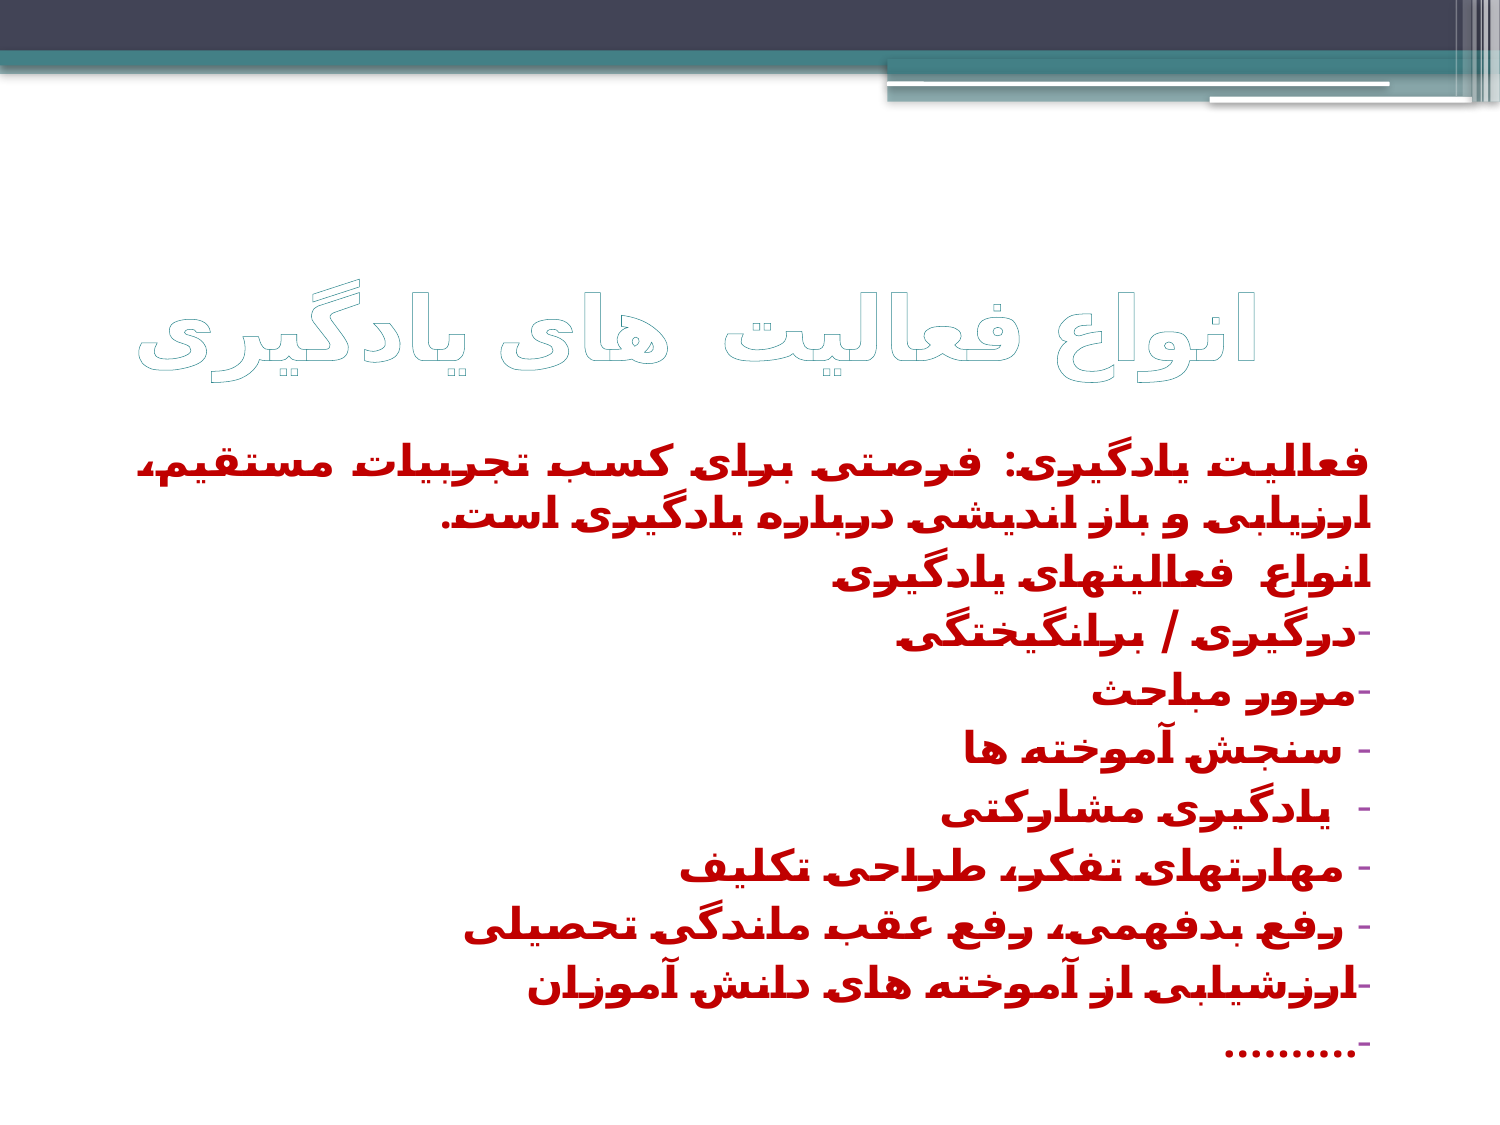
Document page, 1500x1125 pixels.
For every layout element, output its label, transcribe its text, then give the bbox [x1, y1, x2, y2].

title انواع فعالیت های یادگیری [118, 162, 1394, 386]
list فعالیت یادگیری: فرصتی برای کسب تجربیات مستقیم، ارزیابی و باز اندیشی درباره یادگیری است. انواع فعالیتهای یادگیری درگیری / برانگیختگی مرور مباحث سنجش آموخته ها یادگیری مشارکتی مهارتهای تفکر، طراحی تکلیف رفع بدفهمی، رفع عقب ماندگی تحصیلی ارزشیابی از آموخته های دانش آموزان .......... [118, 425, 1394, 1088]
